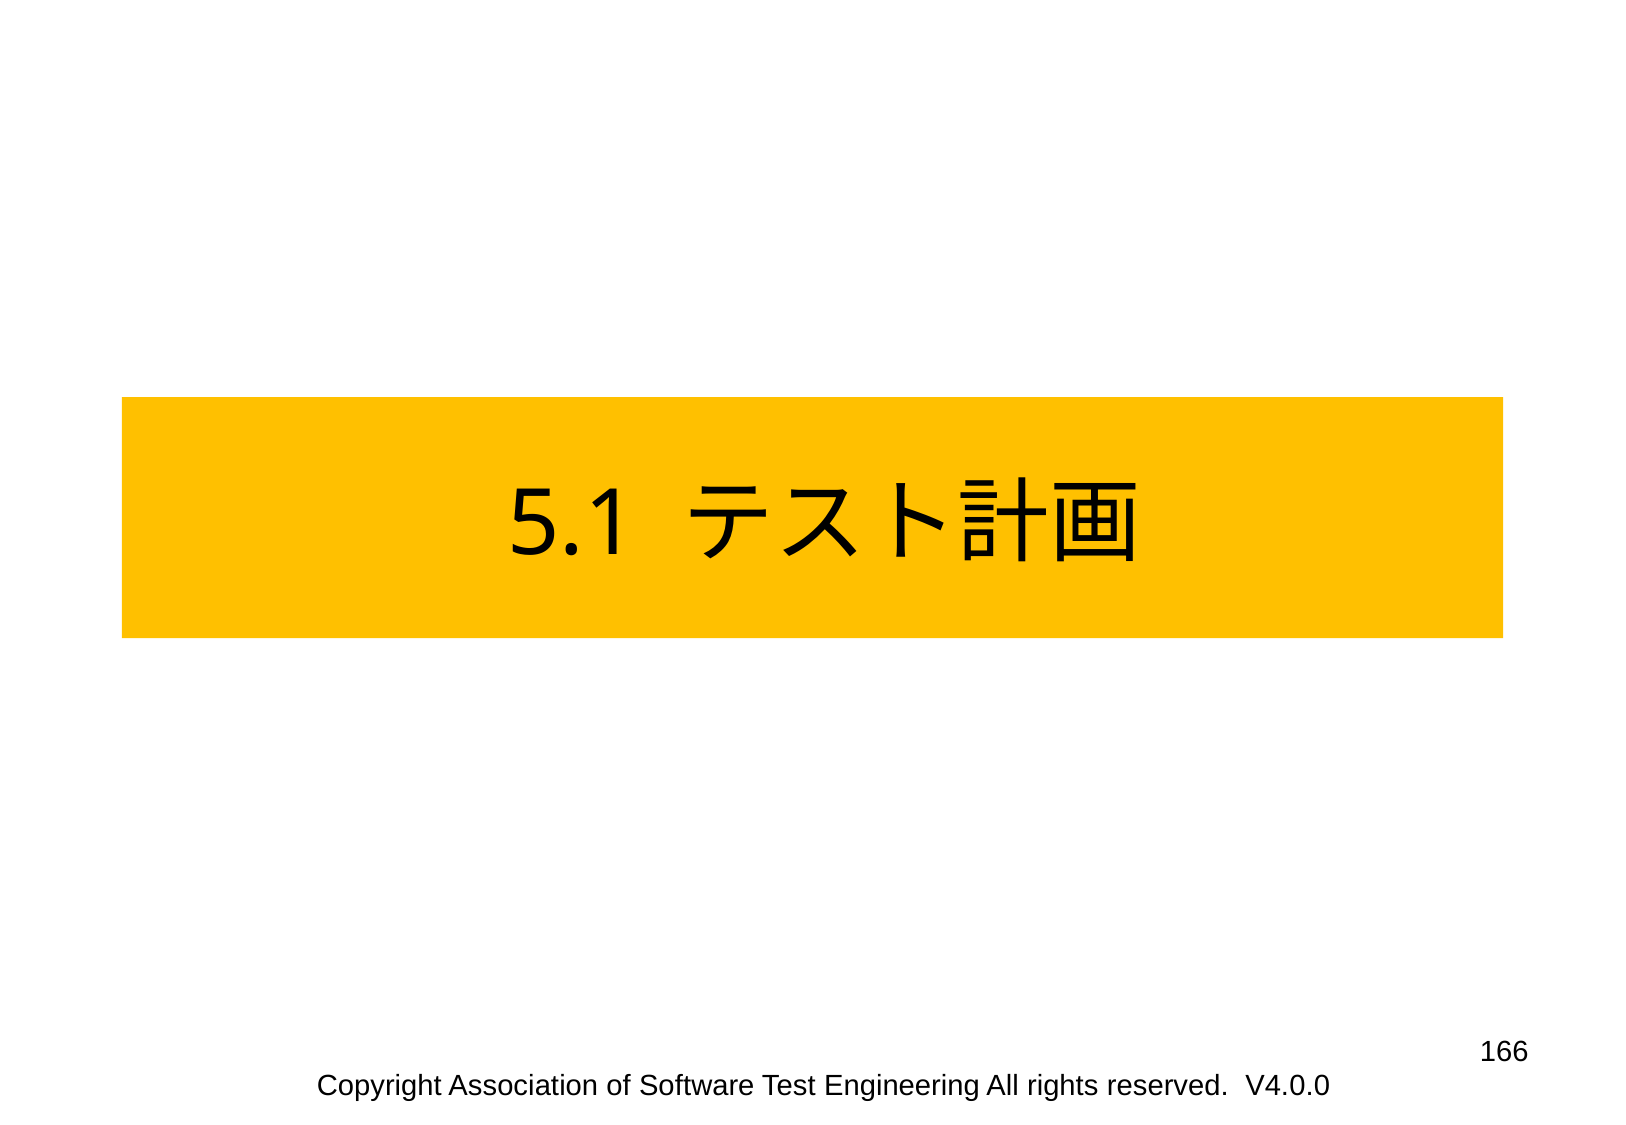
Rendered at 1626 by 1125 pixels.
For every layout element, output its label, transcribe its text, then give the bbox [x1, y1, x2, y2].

text_box 5.1 テスト計画 [121, 397, 1504, 639]
slide_number ‹#› [1164, 1024, 1544, 1103]
footer Copyright Association of Software Test Engineering All rights reserved. V4.0.0 [233, 1058, 1415, 1103]
